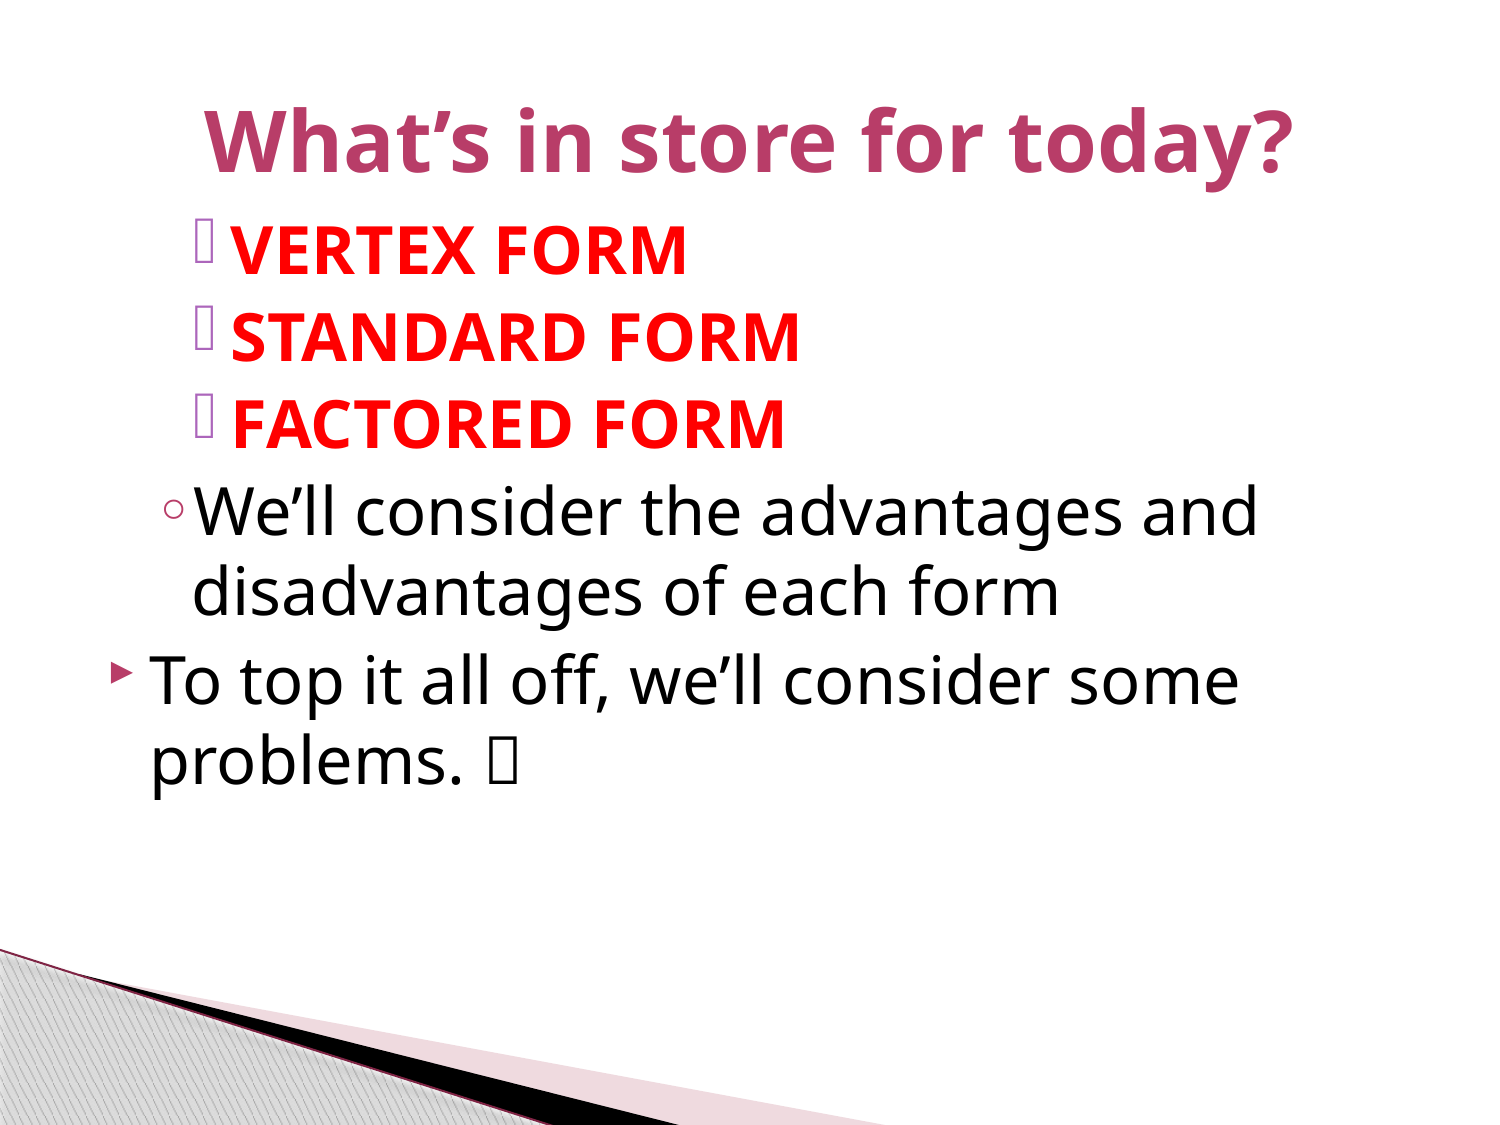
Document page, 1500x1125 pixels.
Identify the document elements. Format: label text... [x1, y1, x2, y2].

list VERTEX FORM STANDARD FORM FACTORED FORM We’ll consider the advantages and disadvantages of each form To top it all off, we’ll consider some problems.  [75, 200, 1450, 1088]
title What’s in store for today? [75, 45, 1425, 233]
